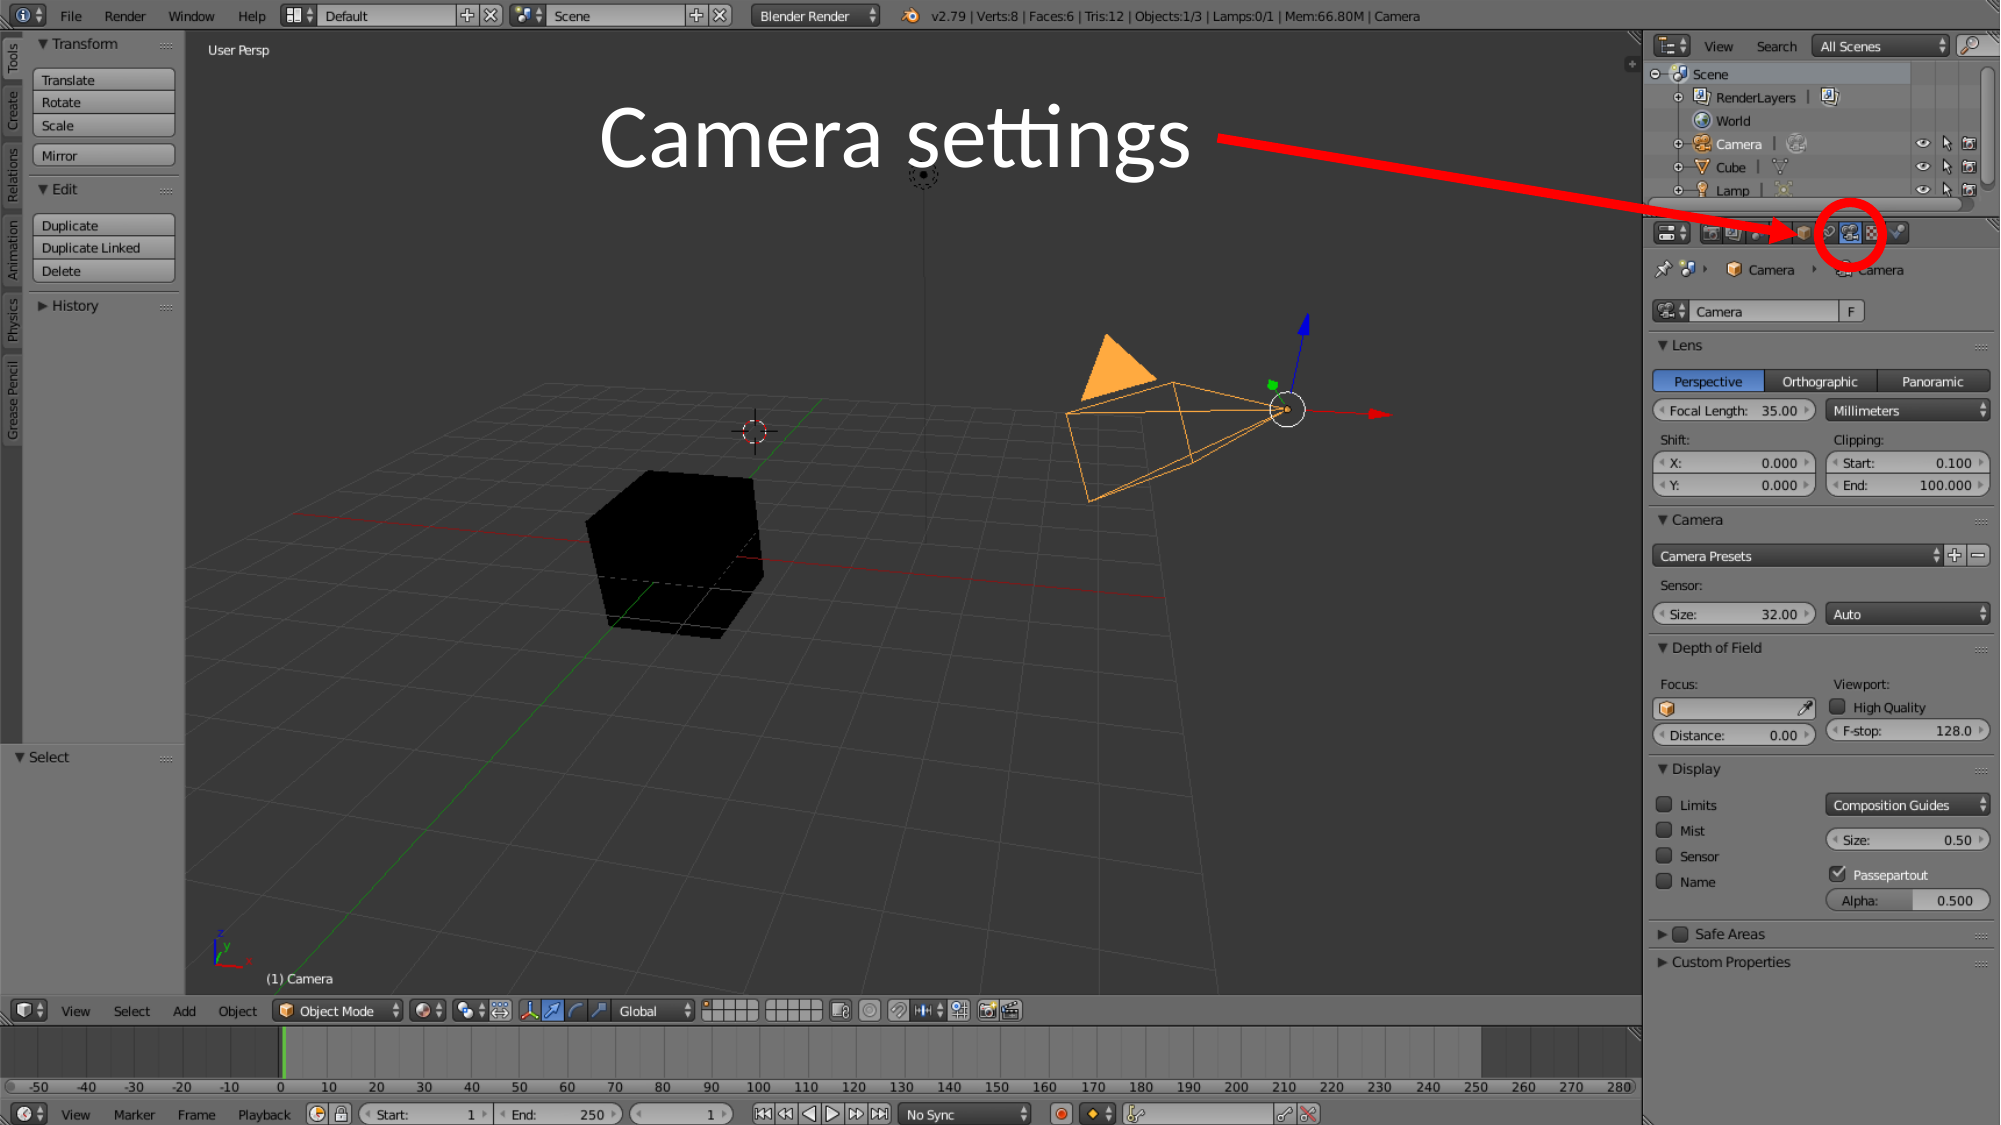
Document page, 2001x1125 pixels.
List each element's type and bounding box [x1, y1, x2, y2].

text_box [1217, 137, 1799, 235]
list [0, 0, 2000, 1125]
